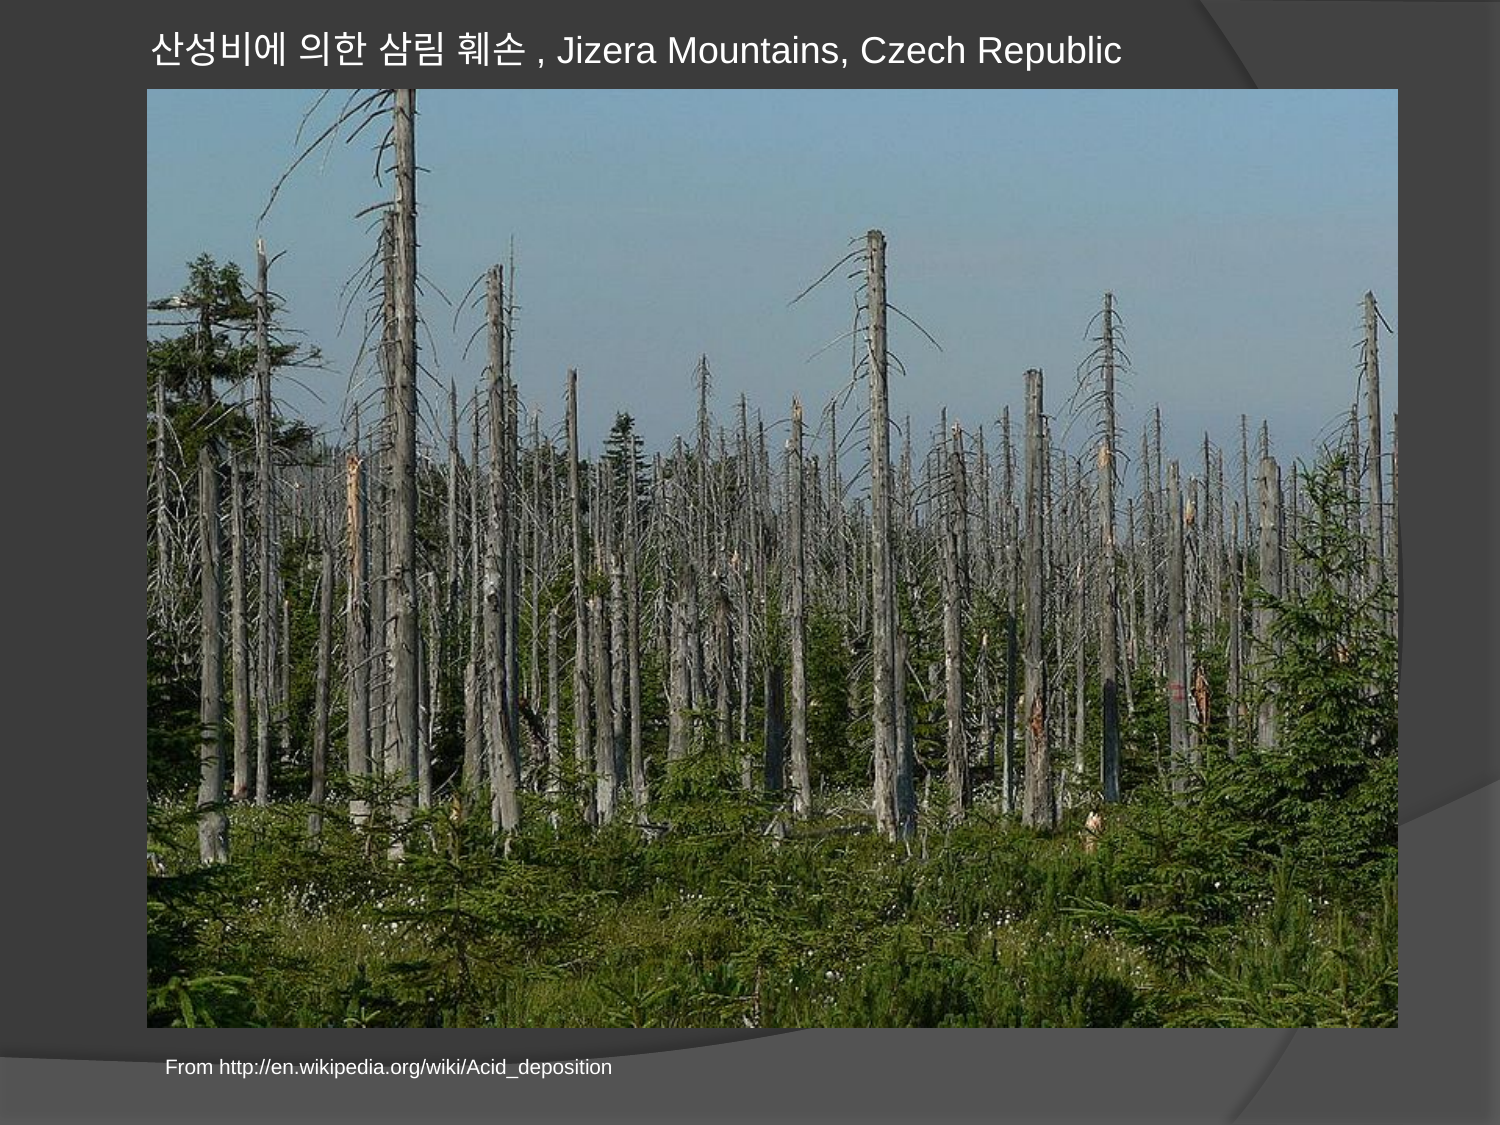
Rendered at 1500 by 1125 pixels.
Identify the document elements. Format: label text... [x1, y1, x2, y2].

picture [147, 89, 1398, 1028]
text_box 산성비에 의한 삼림 훼손, Jizera Mountains, Czech Republic [135, 19, 1235, 79]
text_box From http://en.wikipedia.org/wiki/Acid_deposition [150, 1046, 628, 1087]
